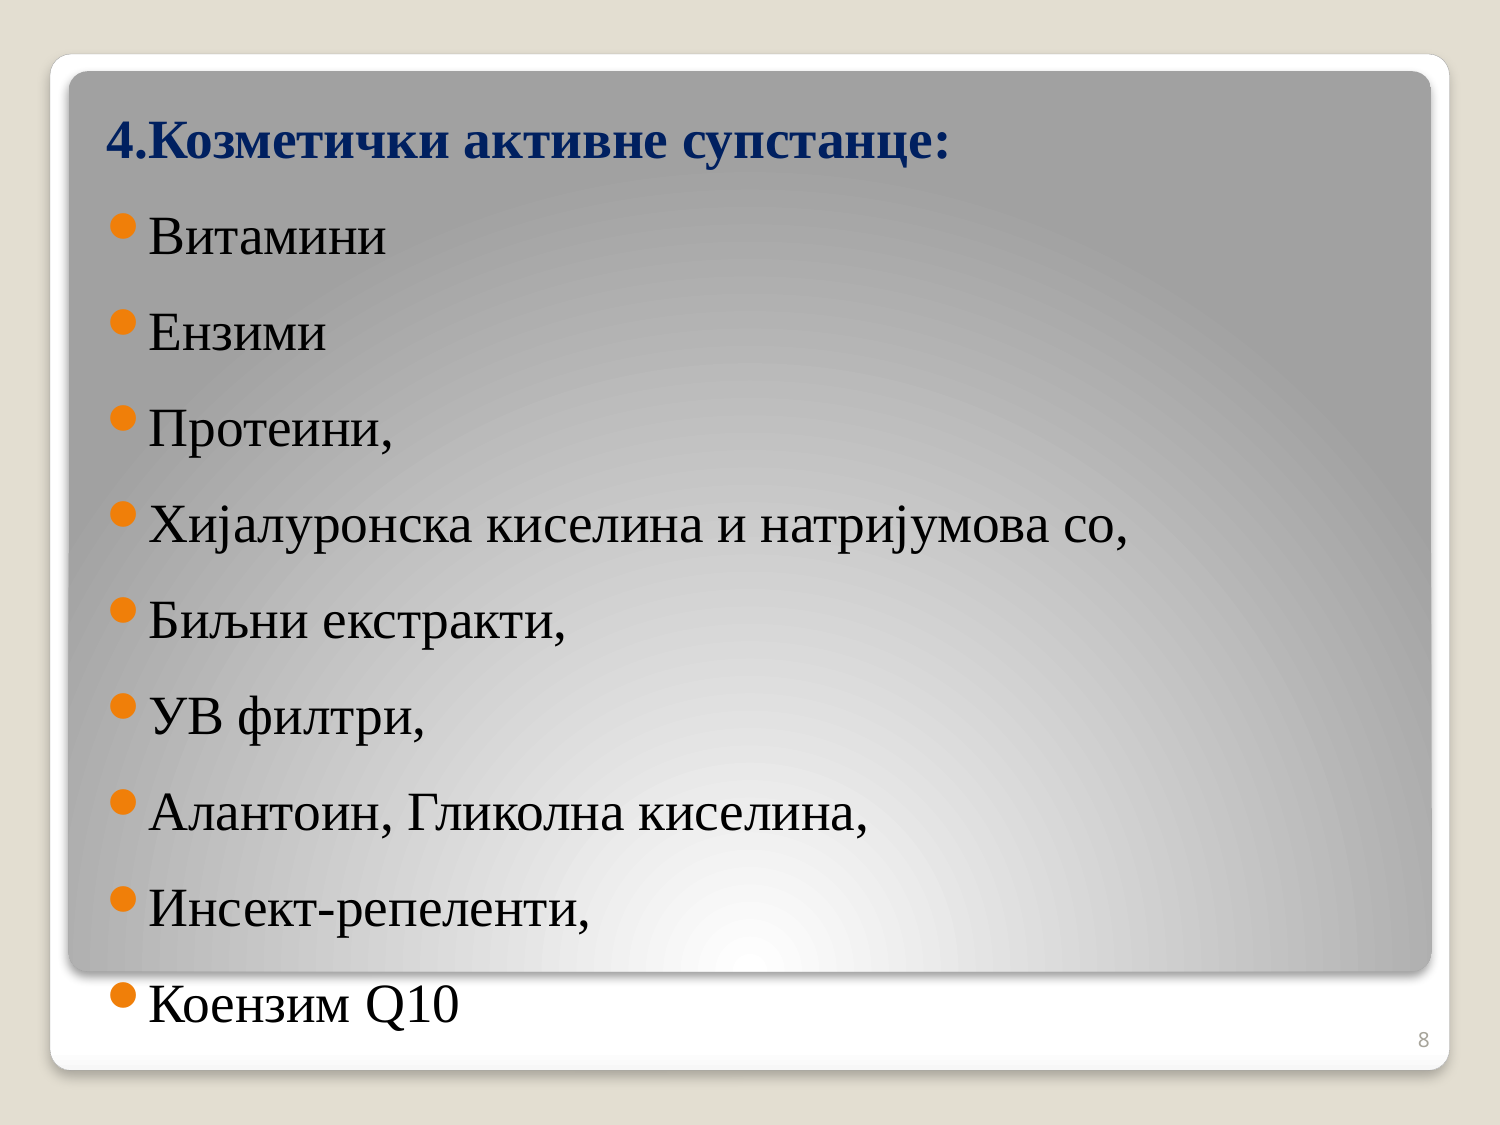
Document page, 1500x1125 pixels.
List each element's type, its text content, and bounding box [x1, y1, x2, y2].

slide_number 8 [1369, 1002, 1445, 1063]
list 4.Козметички активне супстанце: Витамини Ензими Протеини, Хијалуронска киселина и натријумова со, Биљни екстракти, УВ филтри, Алантоин, Гликолна киселина, Инсект-репеленти, Коензим Q10 [76, 78, 1436, 1047]
